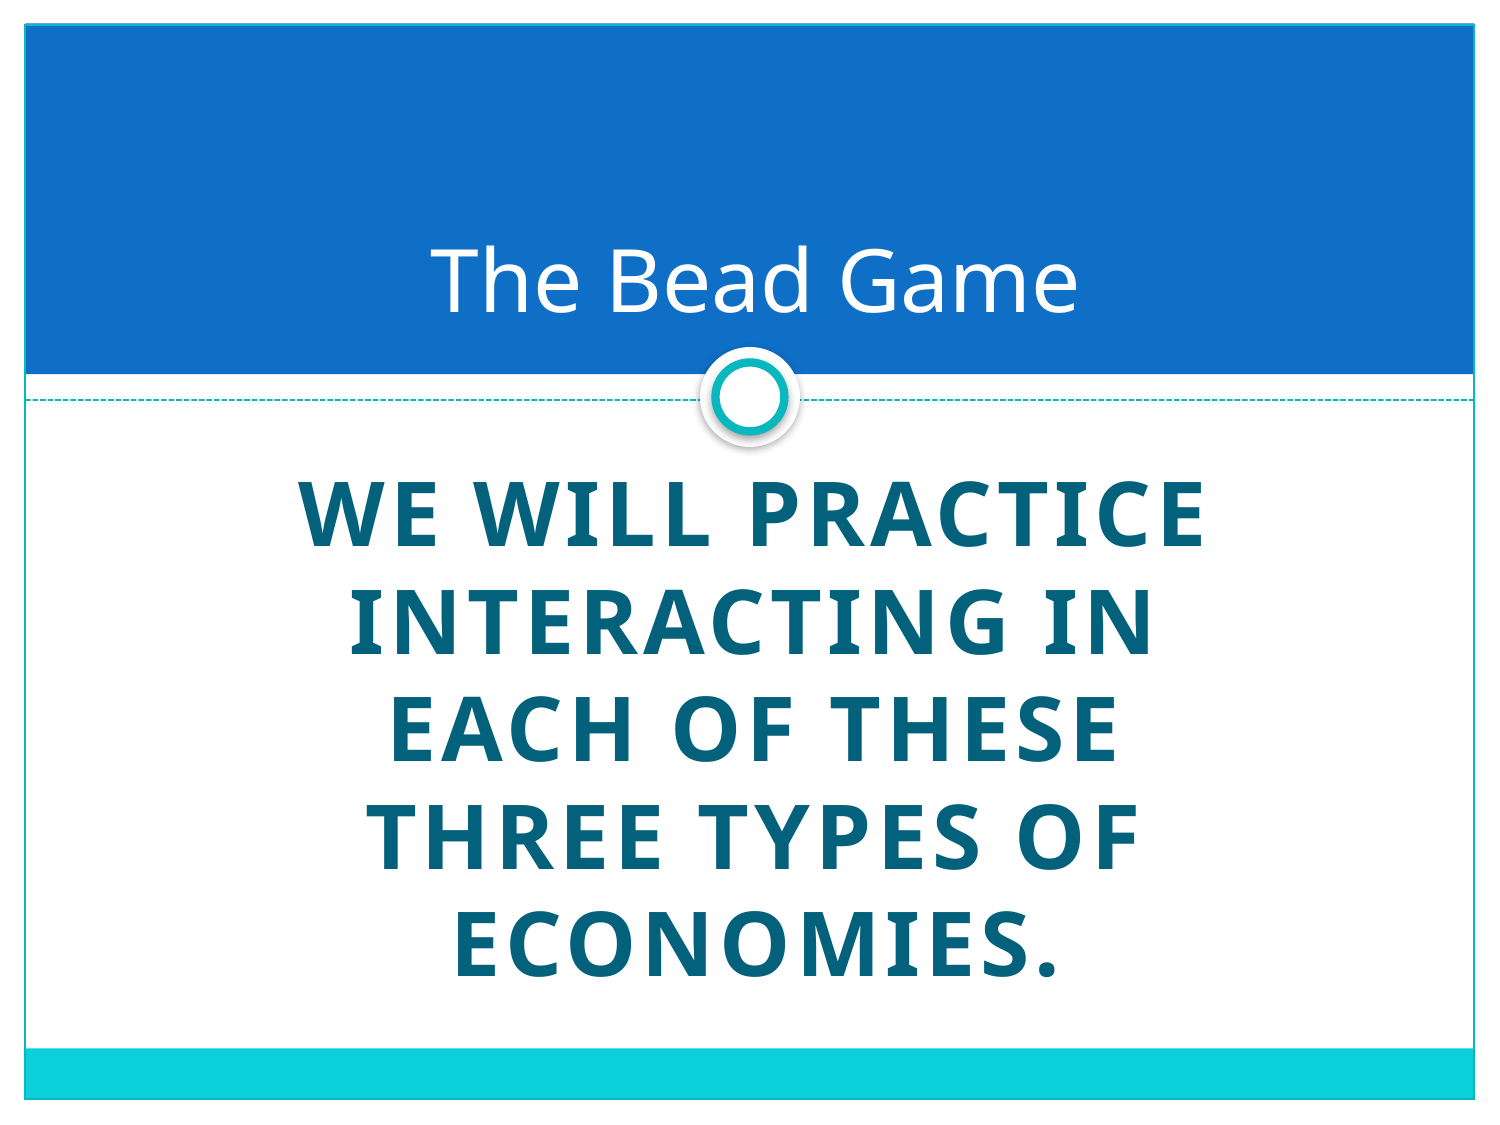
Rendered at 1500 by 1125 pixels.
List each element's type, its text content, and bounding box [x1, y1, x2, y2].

list We will practice interacting in each of these three types of economies. [224, 450, 1288, 725]
title The Bead Game [118, 87, 1394, 338]
